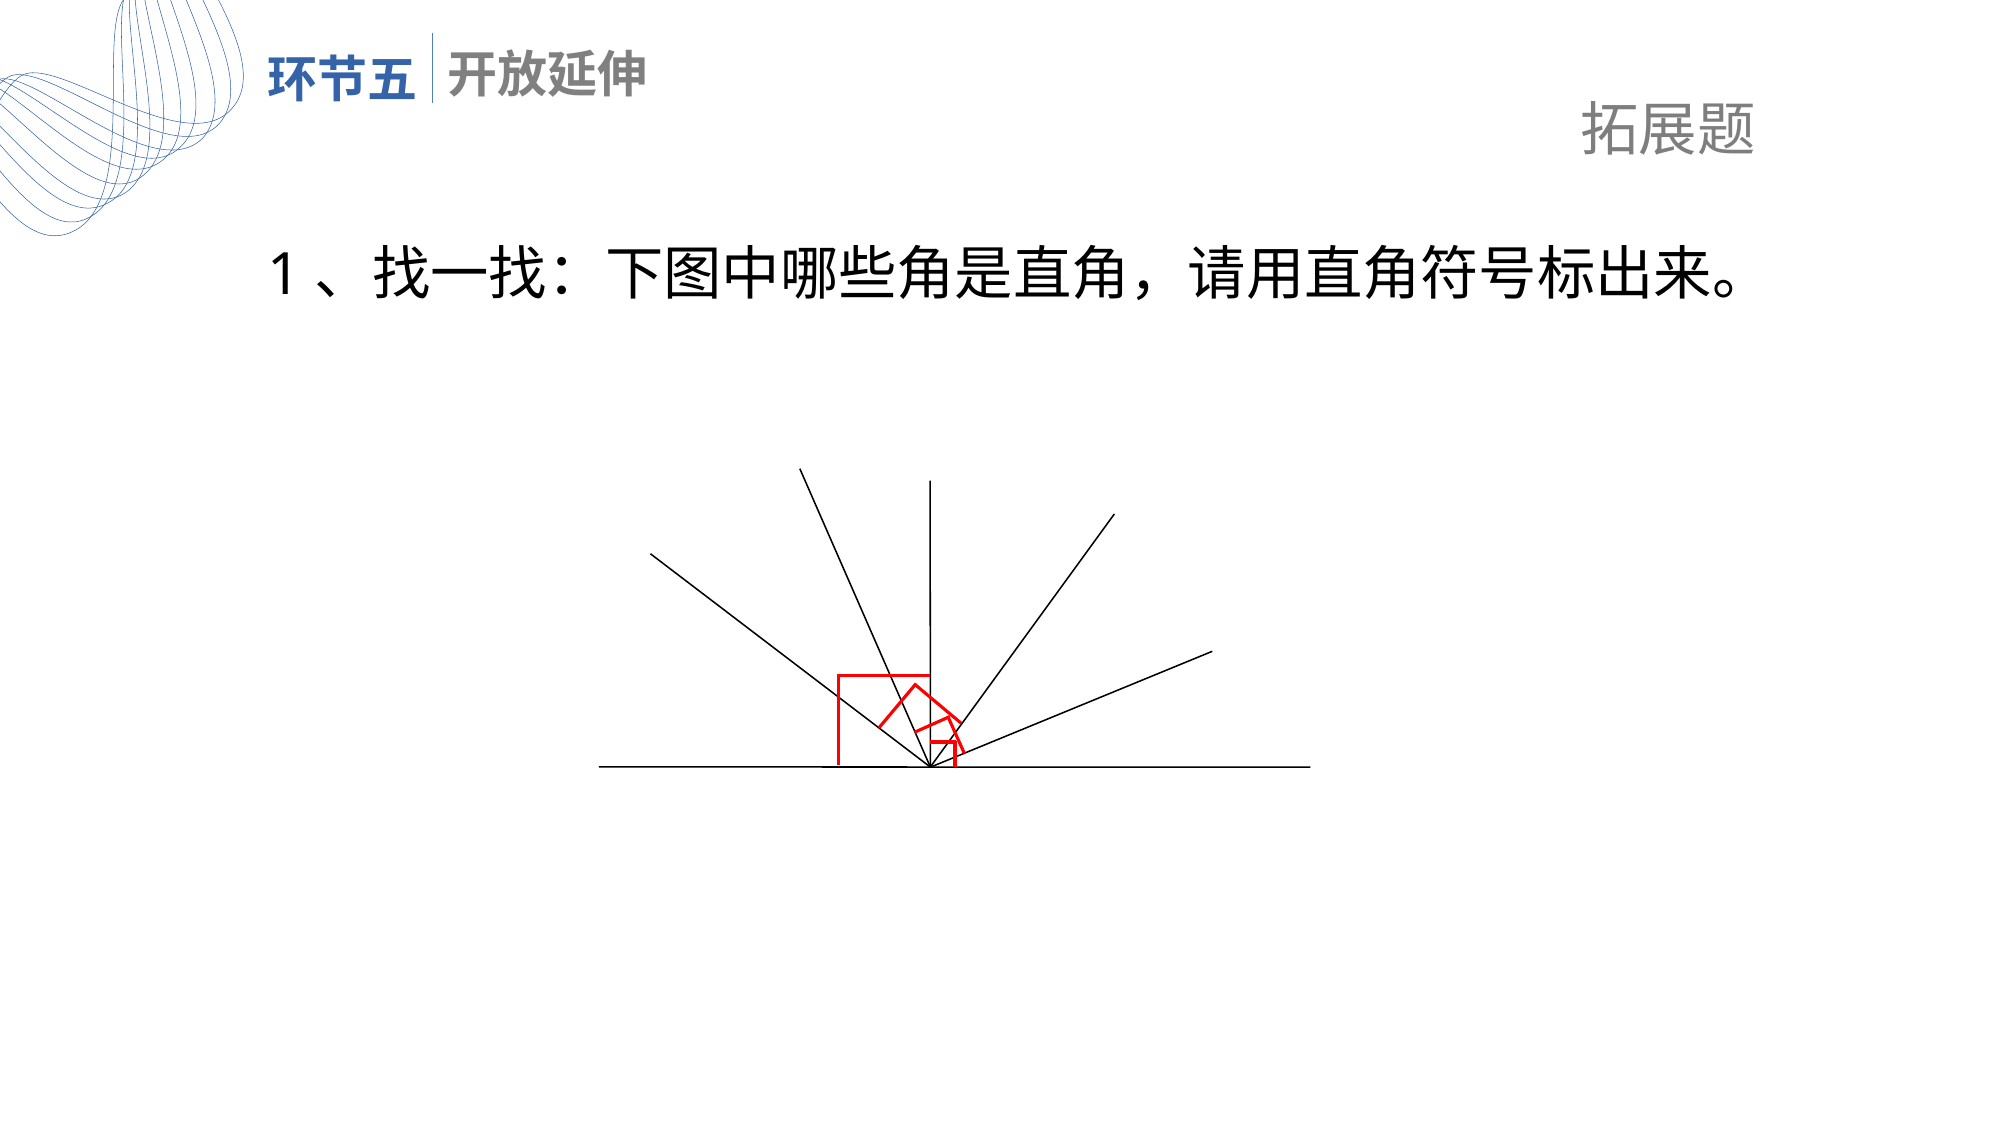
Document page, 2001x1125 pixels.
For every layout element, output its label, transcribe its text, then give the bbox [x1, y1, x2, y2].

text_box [839, 673, 929, 767]
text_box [930, 762, 957, 767]
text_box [929, 694, 950, 756]
text_box 1、找一找：下图中哪些角是直角，请用直角符号标出来。 [252, 228, 1792, 314]
text_box 拓展题 [1565, 63, 1779, 191]
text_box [598, 468, 1311, 768]
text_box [929, 721, 960, 762]
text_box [252, 32, 663, 116]
